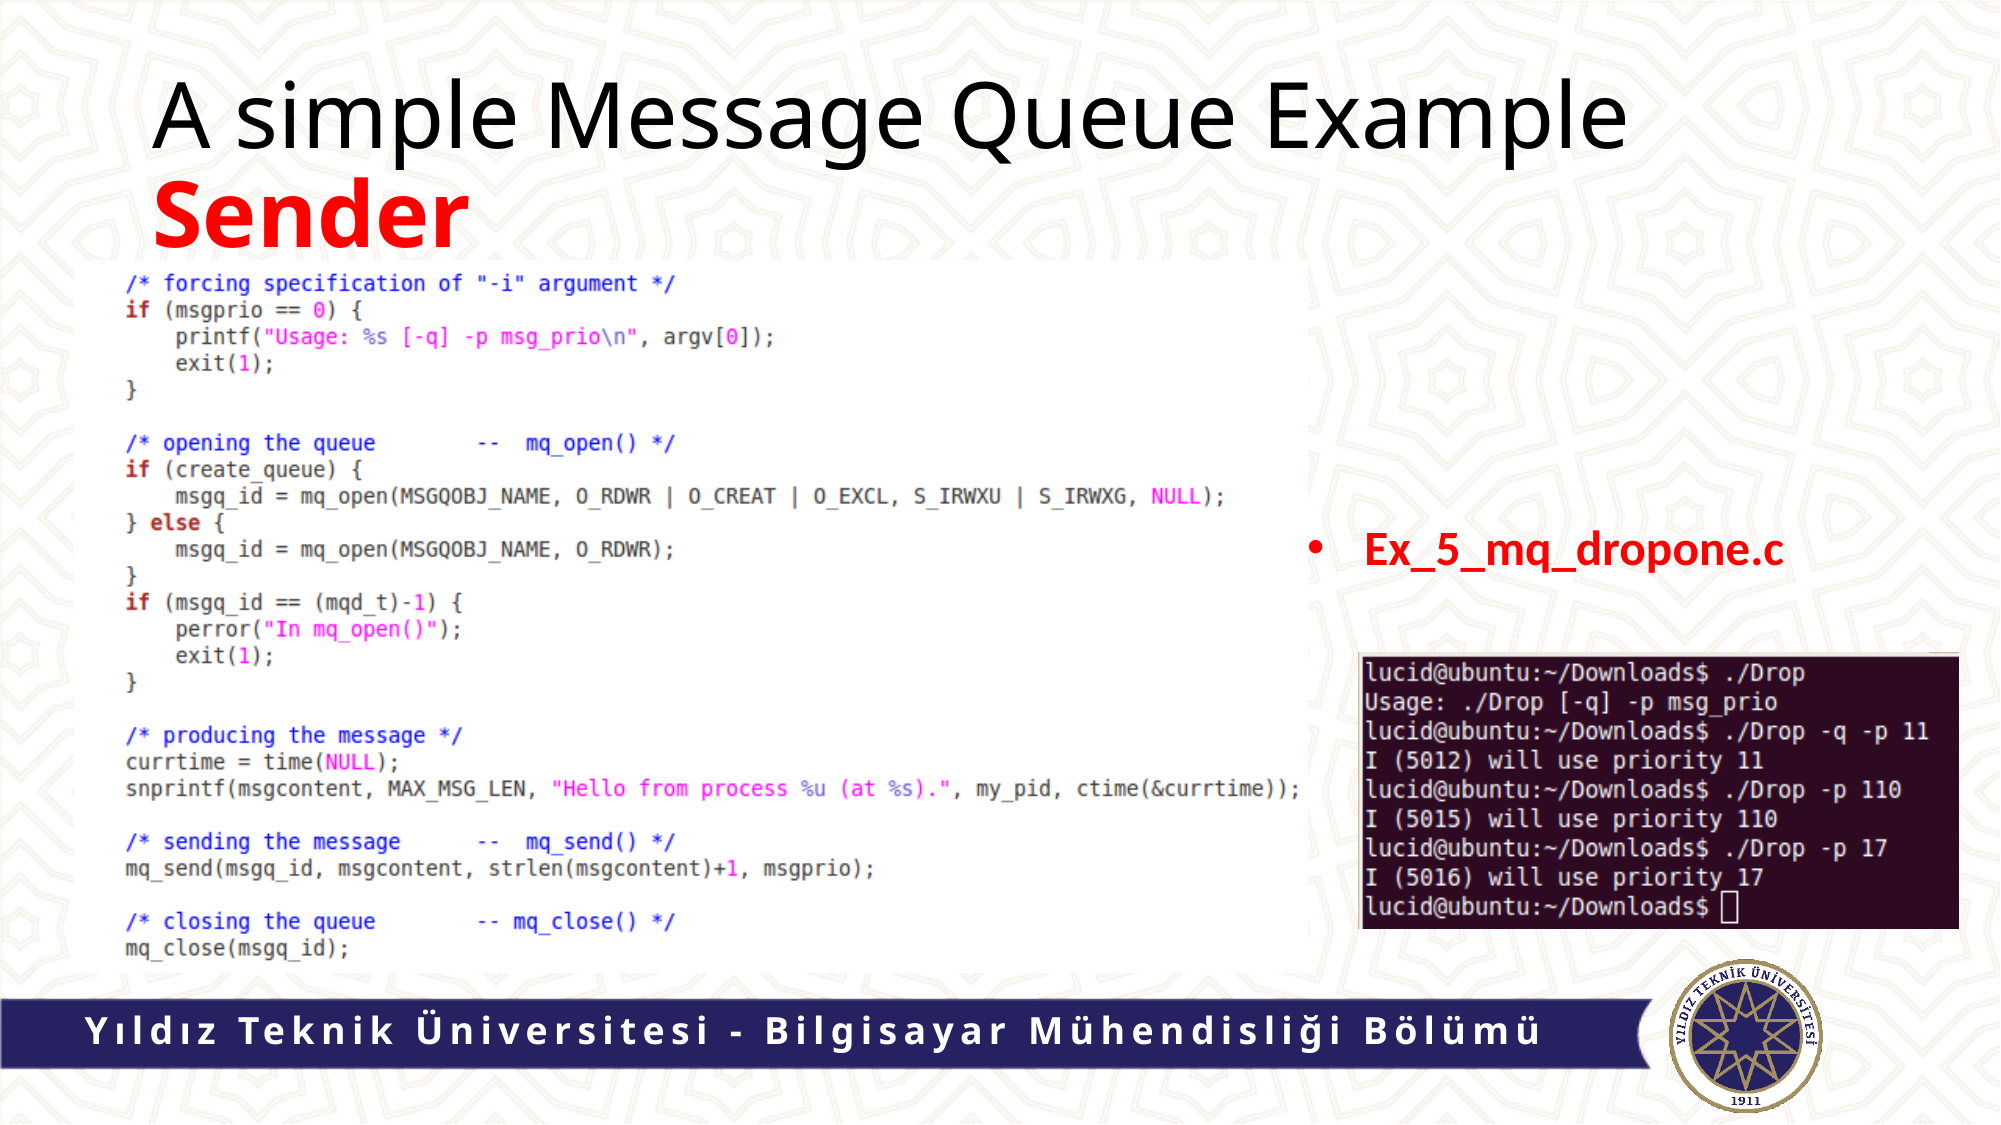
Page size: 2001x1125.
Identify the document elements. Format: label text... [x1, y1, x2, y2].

picture [0, 0, 2000, 1125]
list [74, 260, 1308, 973]
text_box Ex_5_mq_dropone.c [1308, 509, 1838, 614]
footer Yıldız Teknik Üniversitesi - Bilgisayar Mühendisliği Bölümü [0, 997, 1628, 1069]
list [1358, 652, 1959, 929]
title A simple Message Queue Example Sender [137, 59, 1863, 278]
